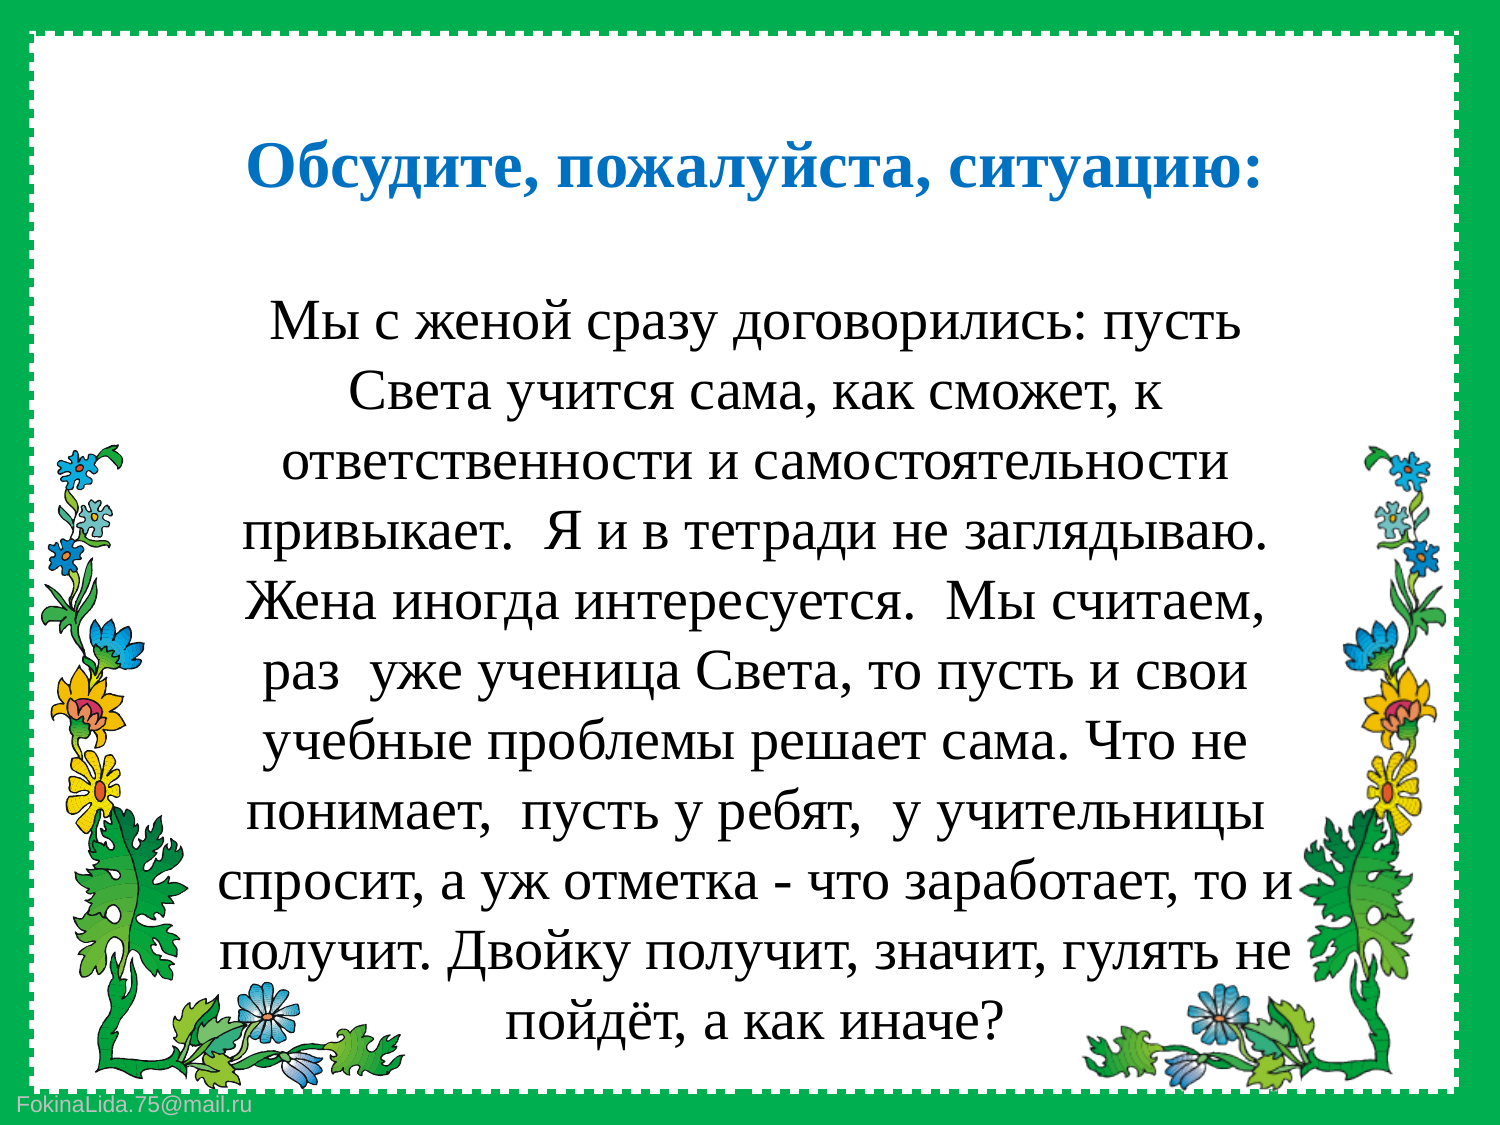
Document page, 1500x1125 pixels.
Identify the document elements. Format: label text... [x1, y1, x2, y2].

text_box Обсудите, пожалуйста, ситуацию: Мы с женой сразу договорились: пусть Света учится сама, как сможет, к ответственности и самостоятельности привыкает. Я и в тетради не заглядываю. Жена иногда интересуется. Мы считаем, раз уже ученица Света, то пусть и свои учебные проблемы решает сама. Что не понимает, пусть у ребят, у учительницы спросит, а уж отметка - что заработает, то и получит. Двойку получит, значит, гулять не пойдёт, а как иначе? [194, 113, 1317, 1059]
picture [1080, 444, 1448, 1093]
